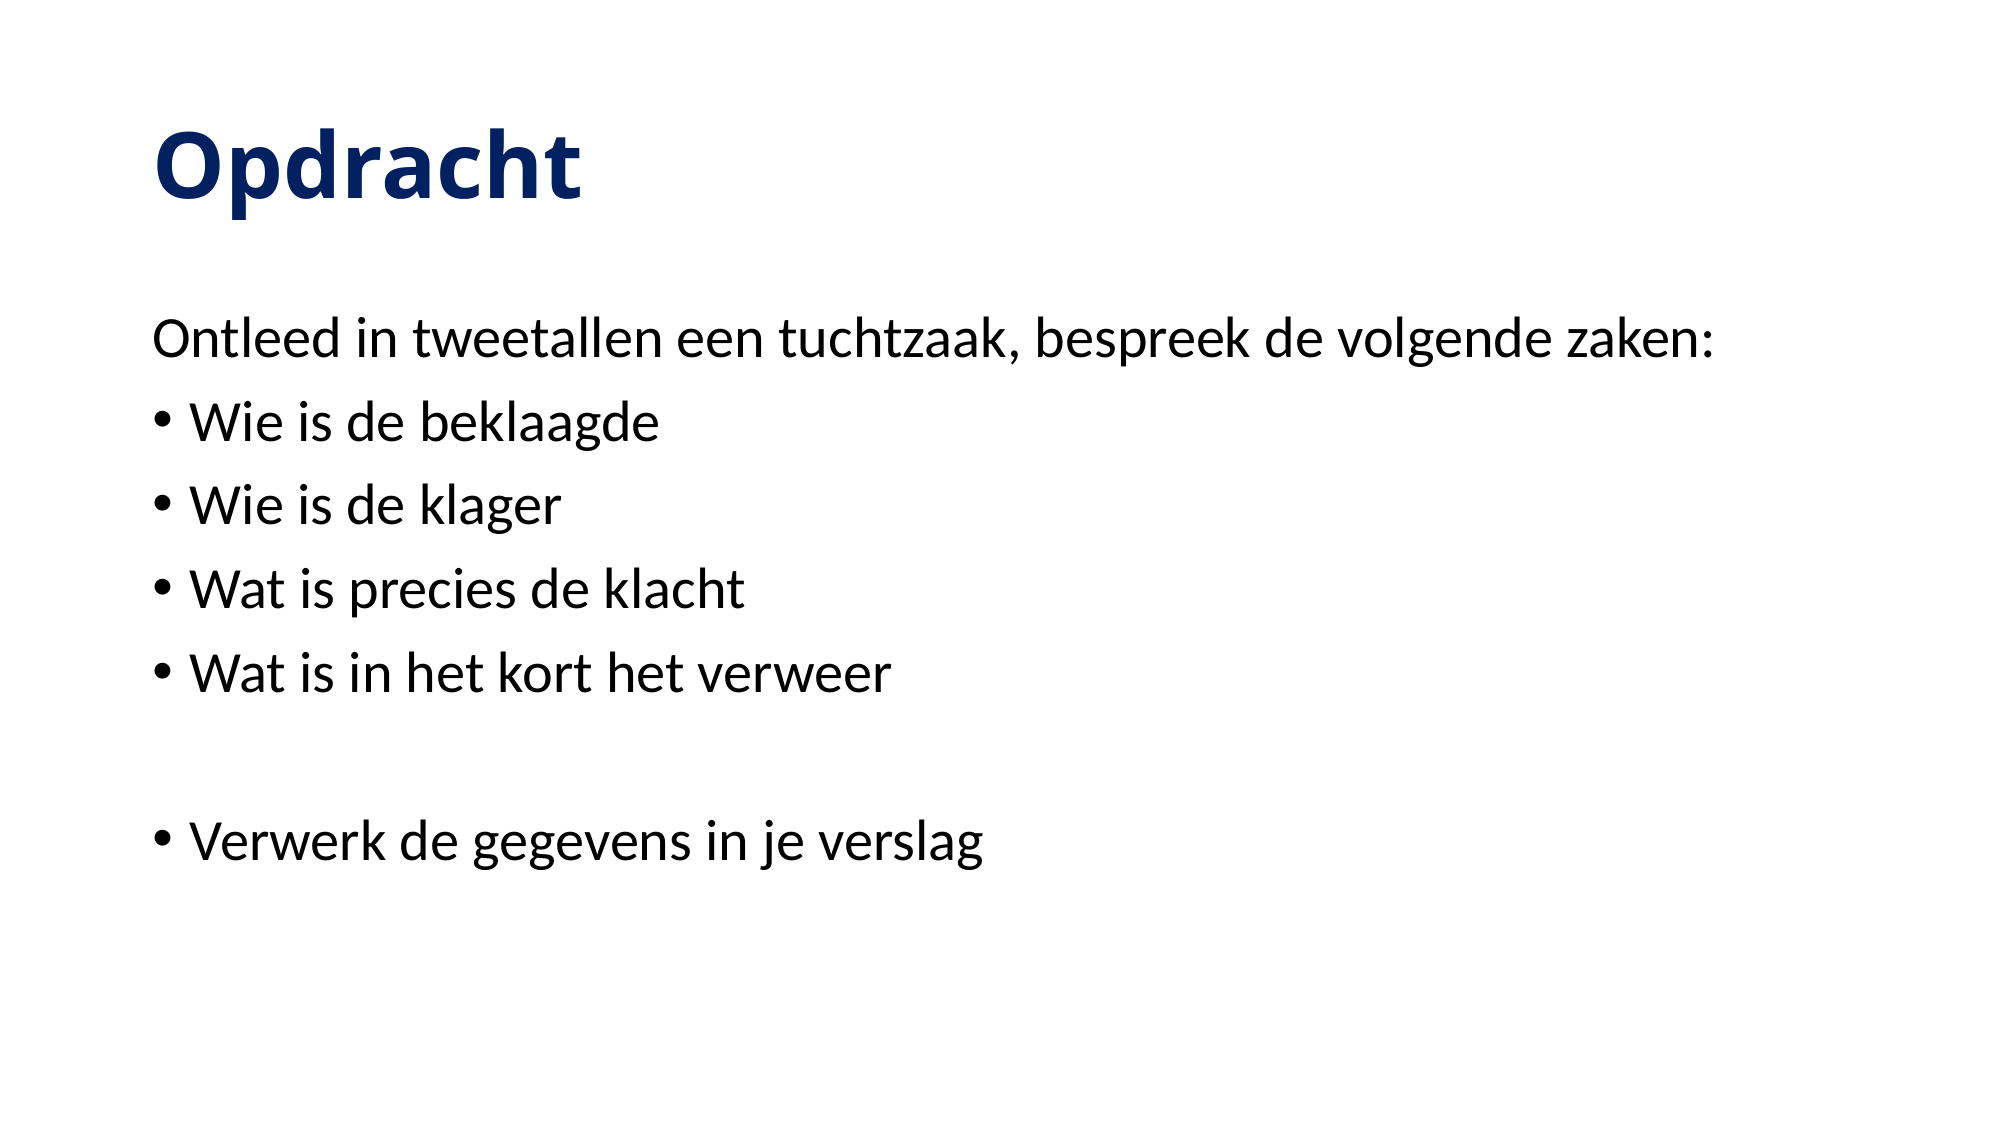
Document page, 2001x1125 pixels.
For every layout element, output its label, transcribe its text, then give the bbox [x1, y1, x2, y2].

list Ontleed in tweetallen een tuchtzaak, bespreek de volgende zaken: Wie is de beklaagde Wie is de klager Wat is precies de klacht Wat is in het kort het verweer Verwerk de gegevens in je verslag [137, 299, 1863, 1014]
title Opdracht [137, 59, 1863, 278]
